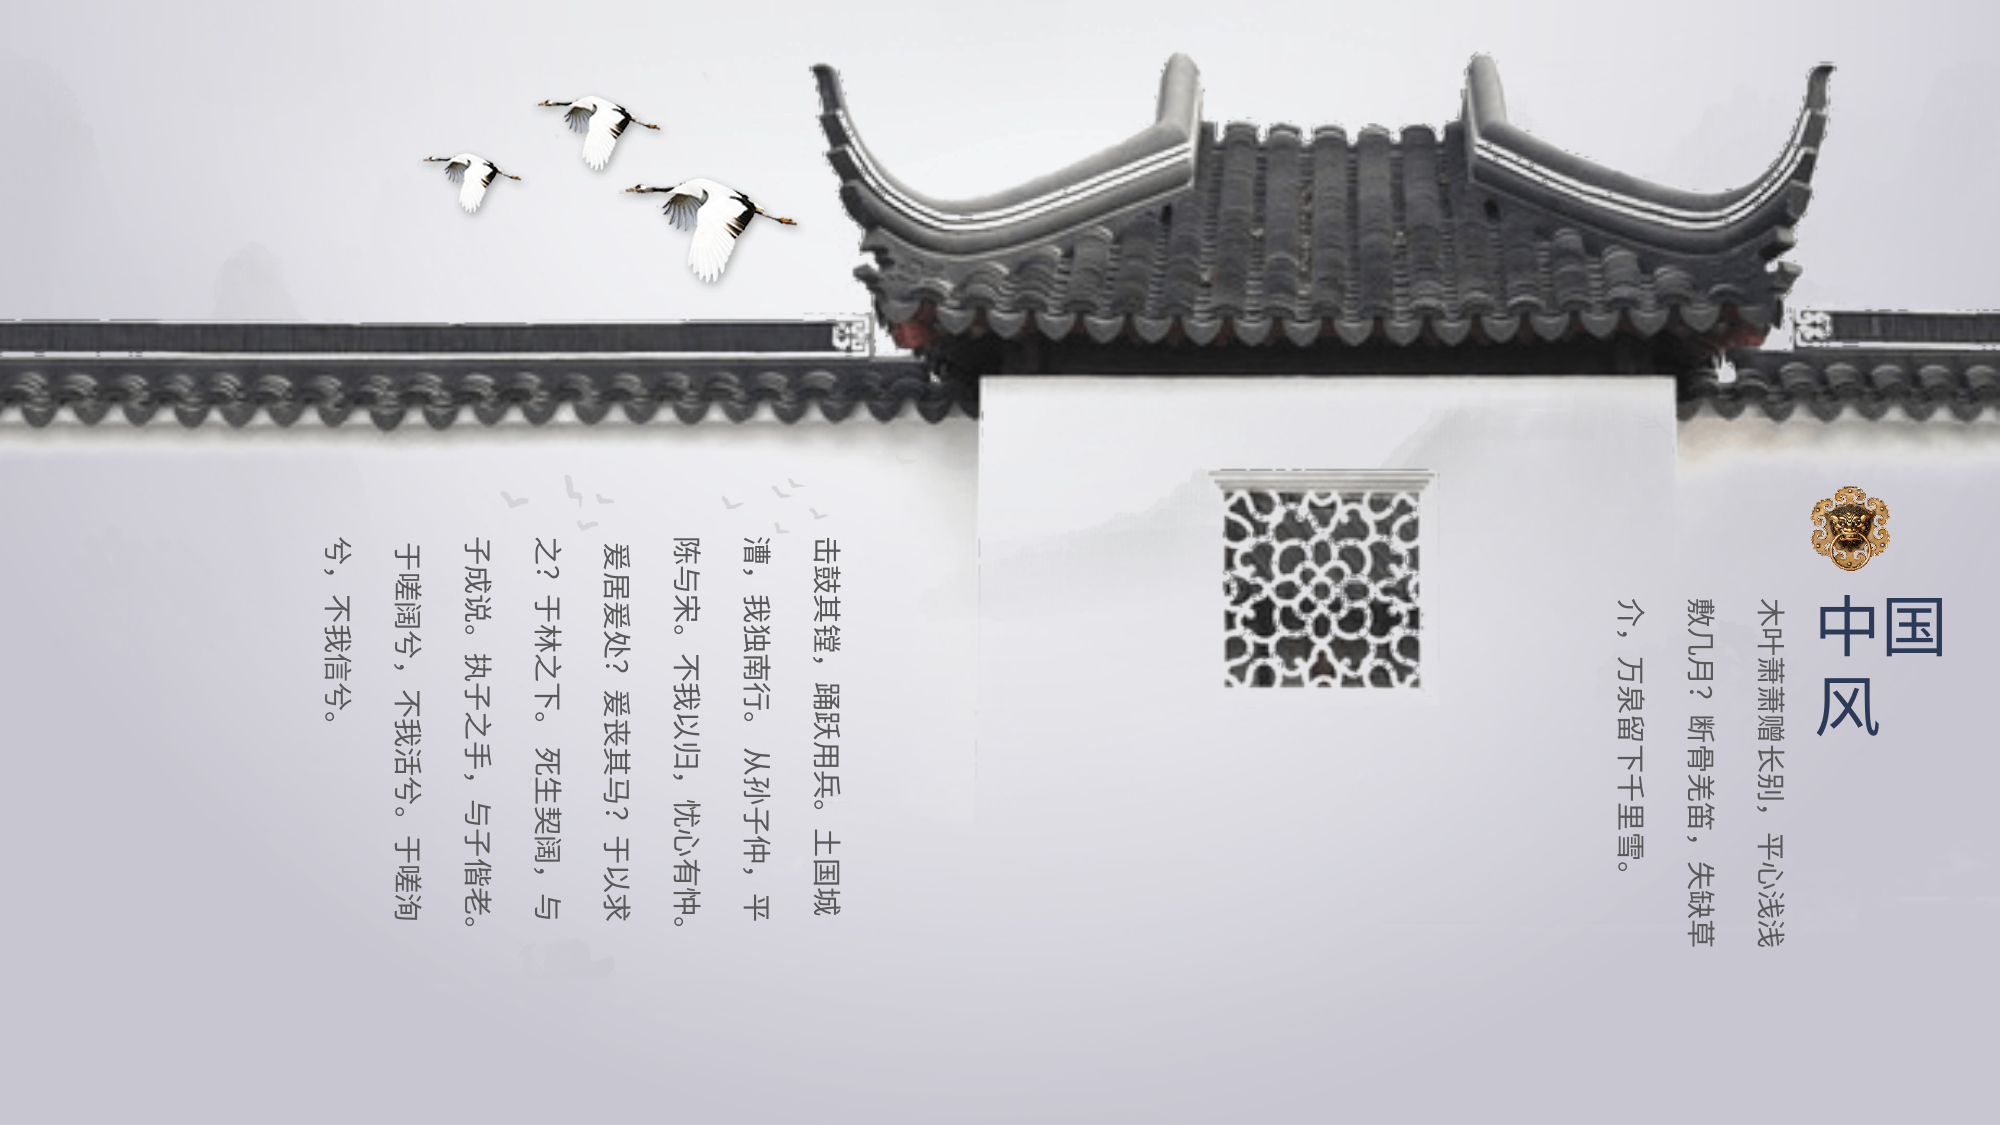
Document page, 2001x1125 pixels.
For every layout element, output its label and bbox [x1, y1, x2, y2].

text_box [1799, 480, 1963, 835]
picture [0, 0, 2000, 1070]
